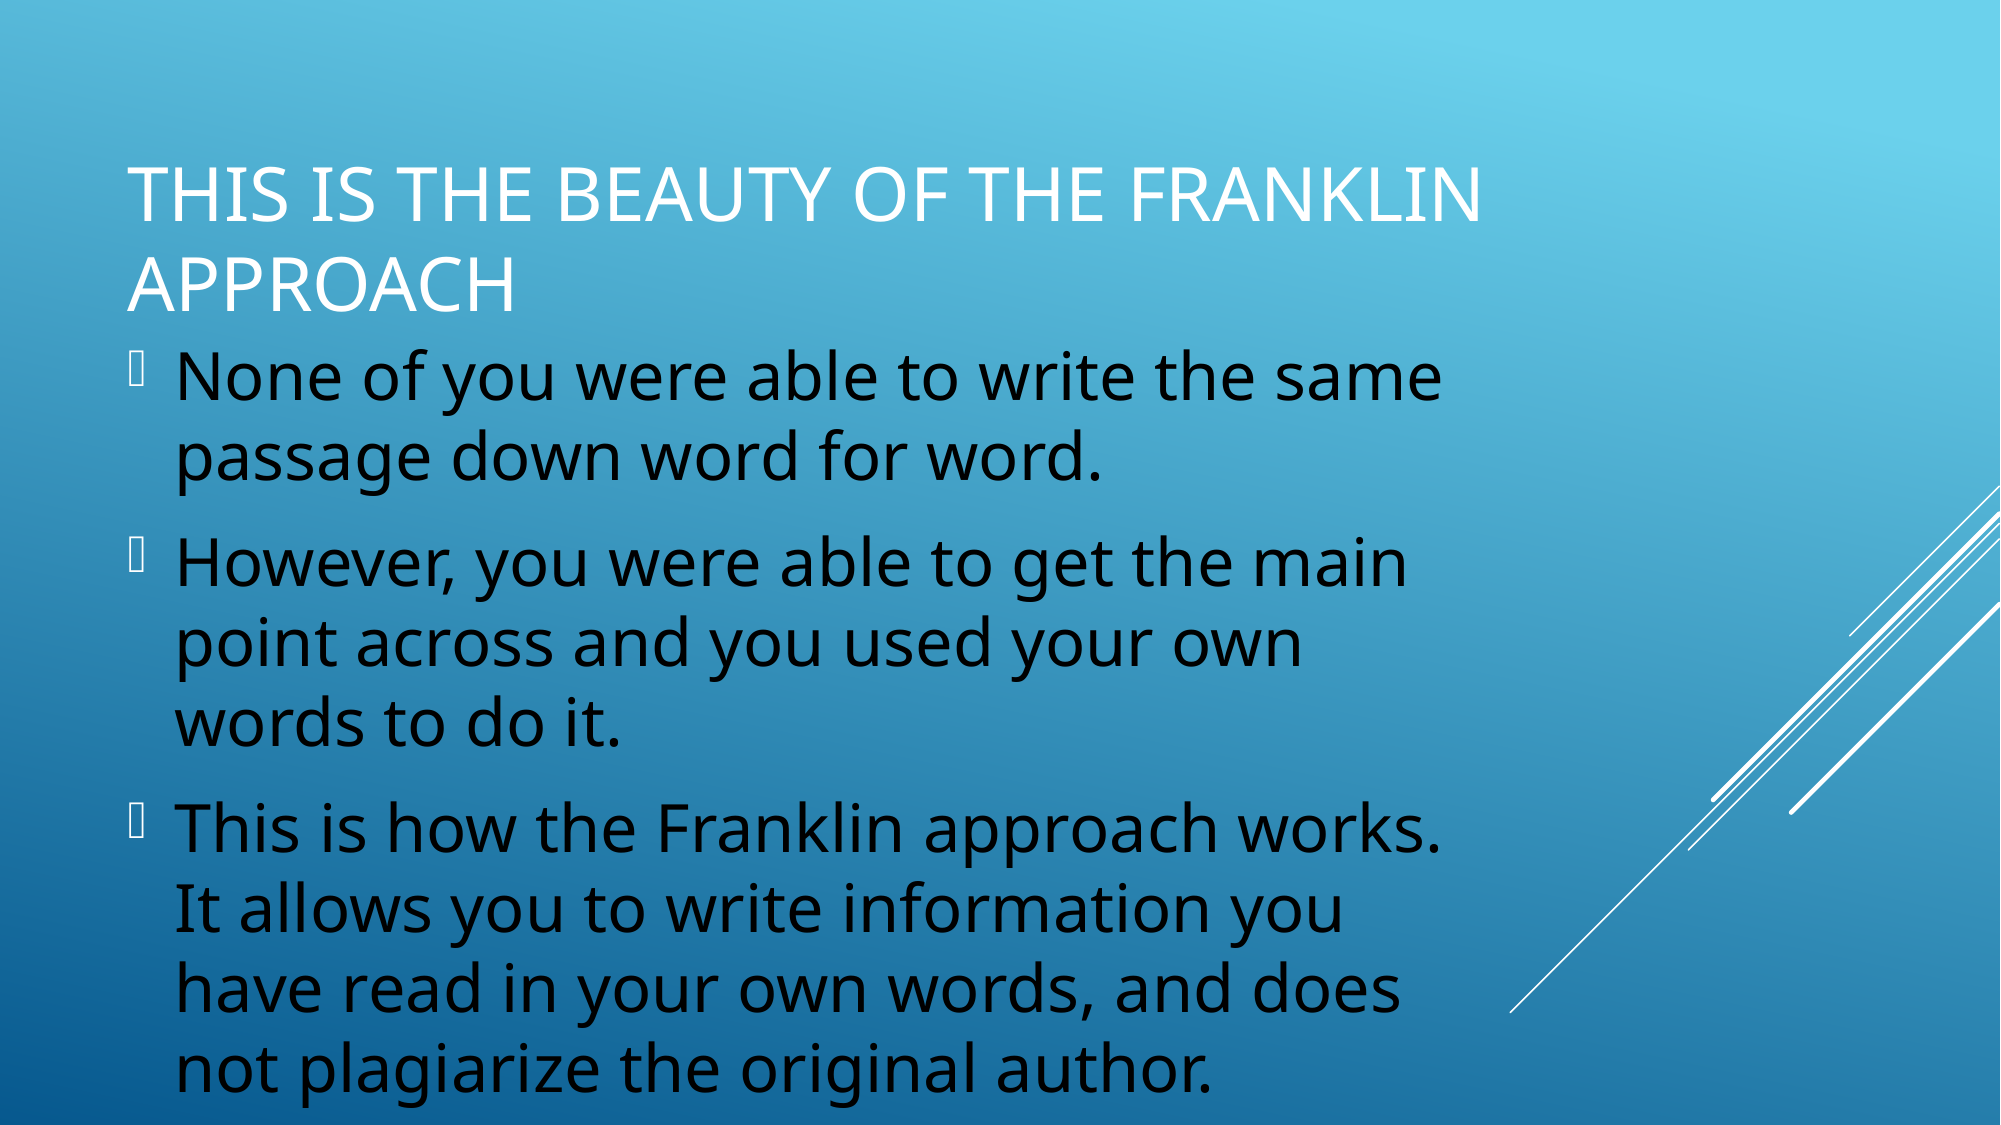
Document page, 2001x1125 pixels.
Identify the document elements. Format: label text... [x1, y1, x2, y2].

list None of you were able to write the same passage down word for word. However, you were able to get the main point across and you used your own words to do it. This is how the Franklin approach works. It allows you to write information you have read in your own words, and does not plagiarize the original author. [112, 423, 1513, 1017]
title This is the beauty of the Franklin Approach [112, 112, 1513, 360]
